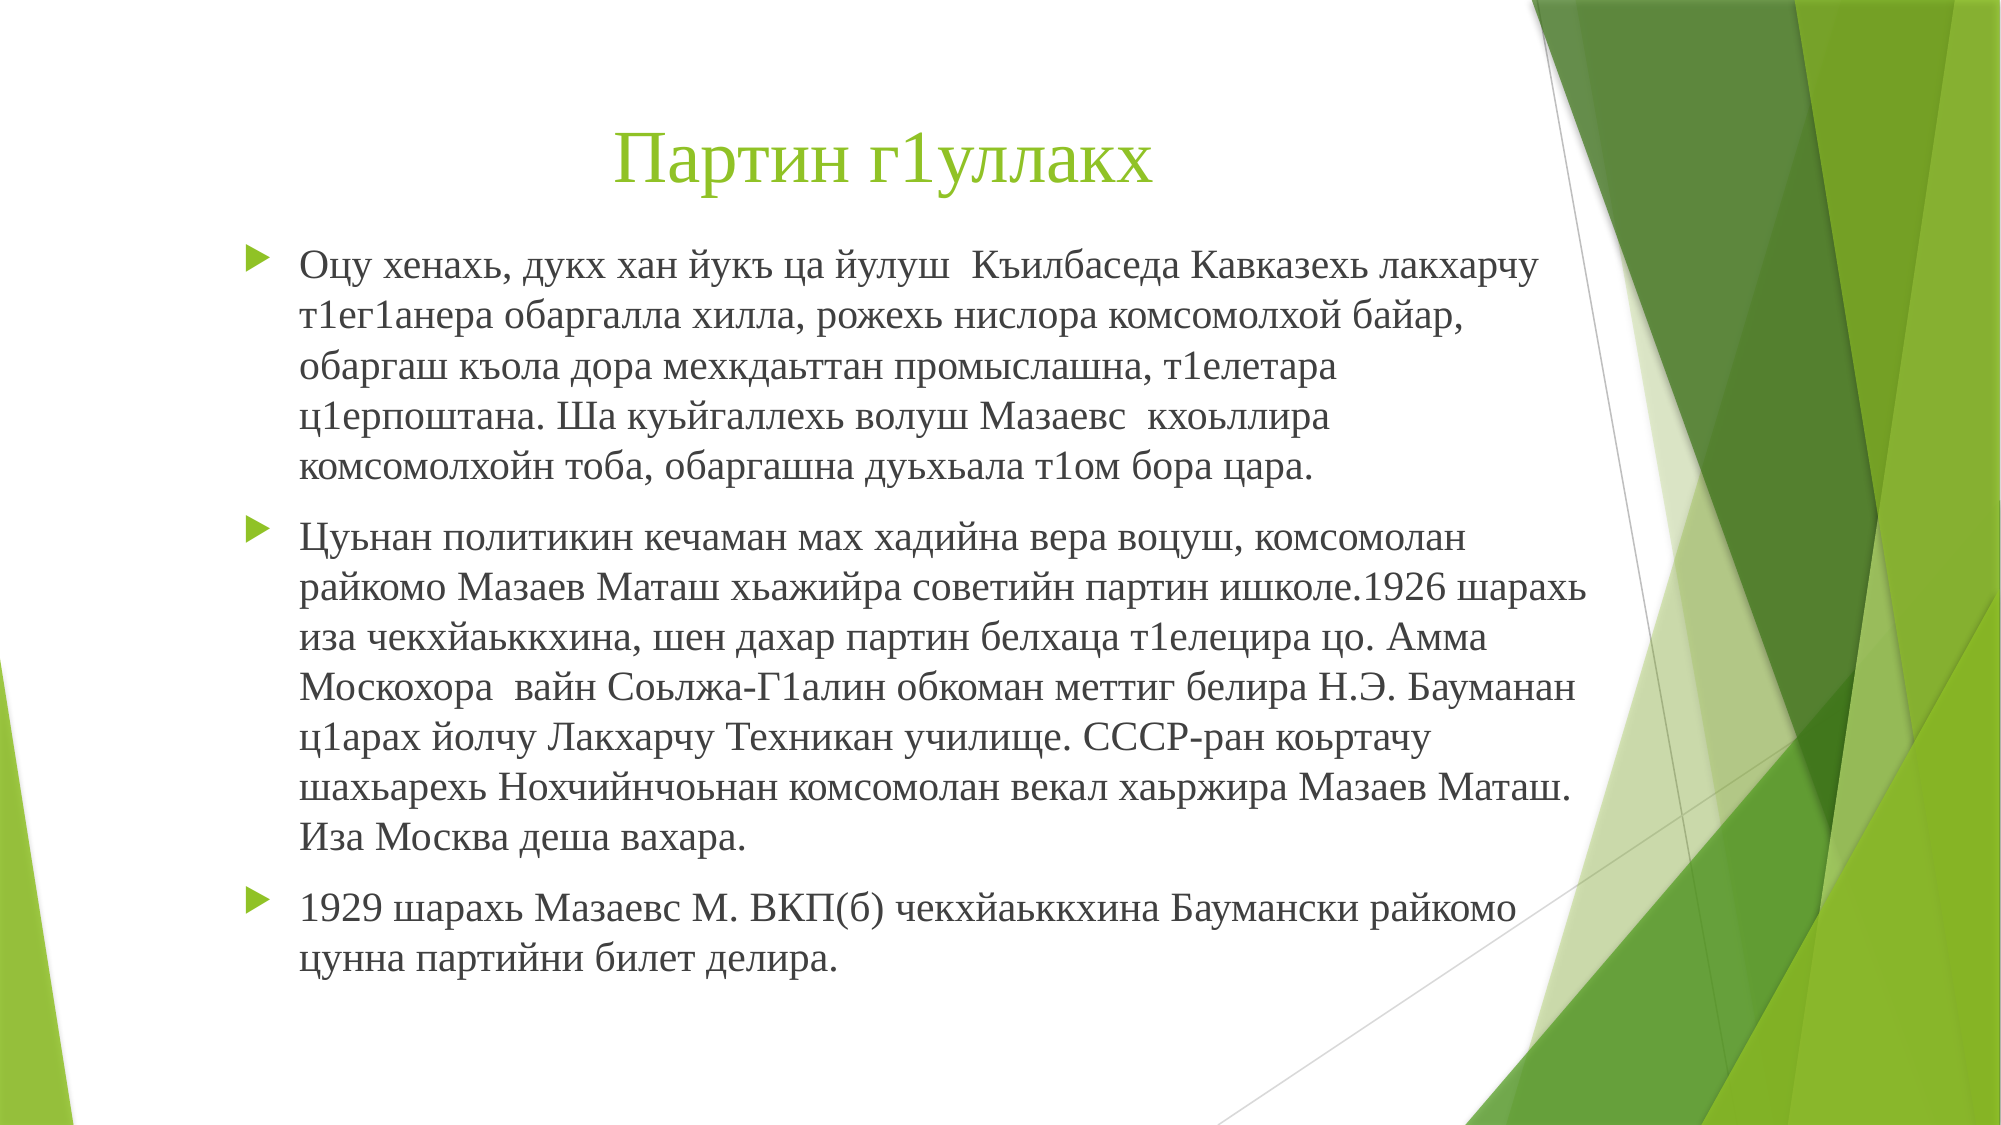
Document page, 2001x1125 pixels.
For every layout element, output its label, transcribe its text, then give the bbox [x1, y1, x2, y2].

list Оцу хенахь, дукх хан йукъ ца йулуш Къилбаседа Кавказехь лакхарчу т1ег1анера обаргалла хилла, рожехь нислора комсомолхой байар, обаргаш къола дора мехкдаьттан промыслашна, т1елетара ц1ерпоштана. Ша куьйгаллехь волуш Мазаевс кхоьллира комсомолхойн тоба, обаргашна дуьхьала т1ом бора цара. Цуьнан политикин кечаман мах хадийна вера воцуш, комсомолан райкомо Мазаев Маташ хьажийра советийн партин ишколе.1926 шарахь иза чекхйаьккхина, шен дахар партин белхаца т1елецира цо. Амма Москохора вайн Соьлжа-Г1алин обкоман меттиг белира Н.Э. Бауманан ц1арах йолчу Лакхарчу Техникан училище. СССР-ран коьртачу шахьарехь Нохчийнчоьнан комсомолан векал хаьржира Мазаев Маташ. Иза Москва деша вахара. 1929 шарахь Мазаевс М. ВКП(б) чекхйаьккхина Баумански райкомо цунна партийни билет делира. [227, 229, 1604, 991]
title Партин г1уллакх [111, 99, 1522, 317]
